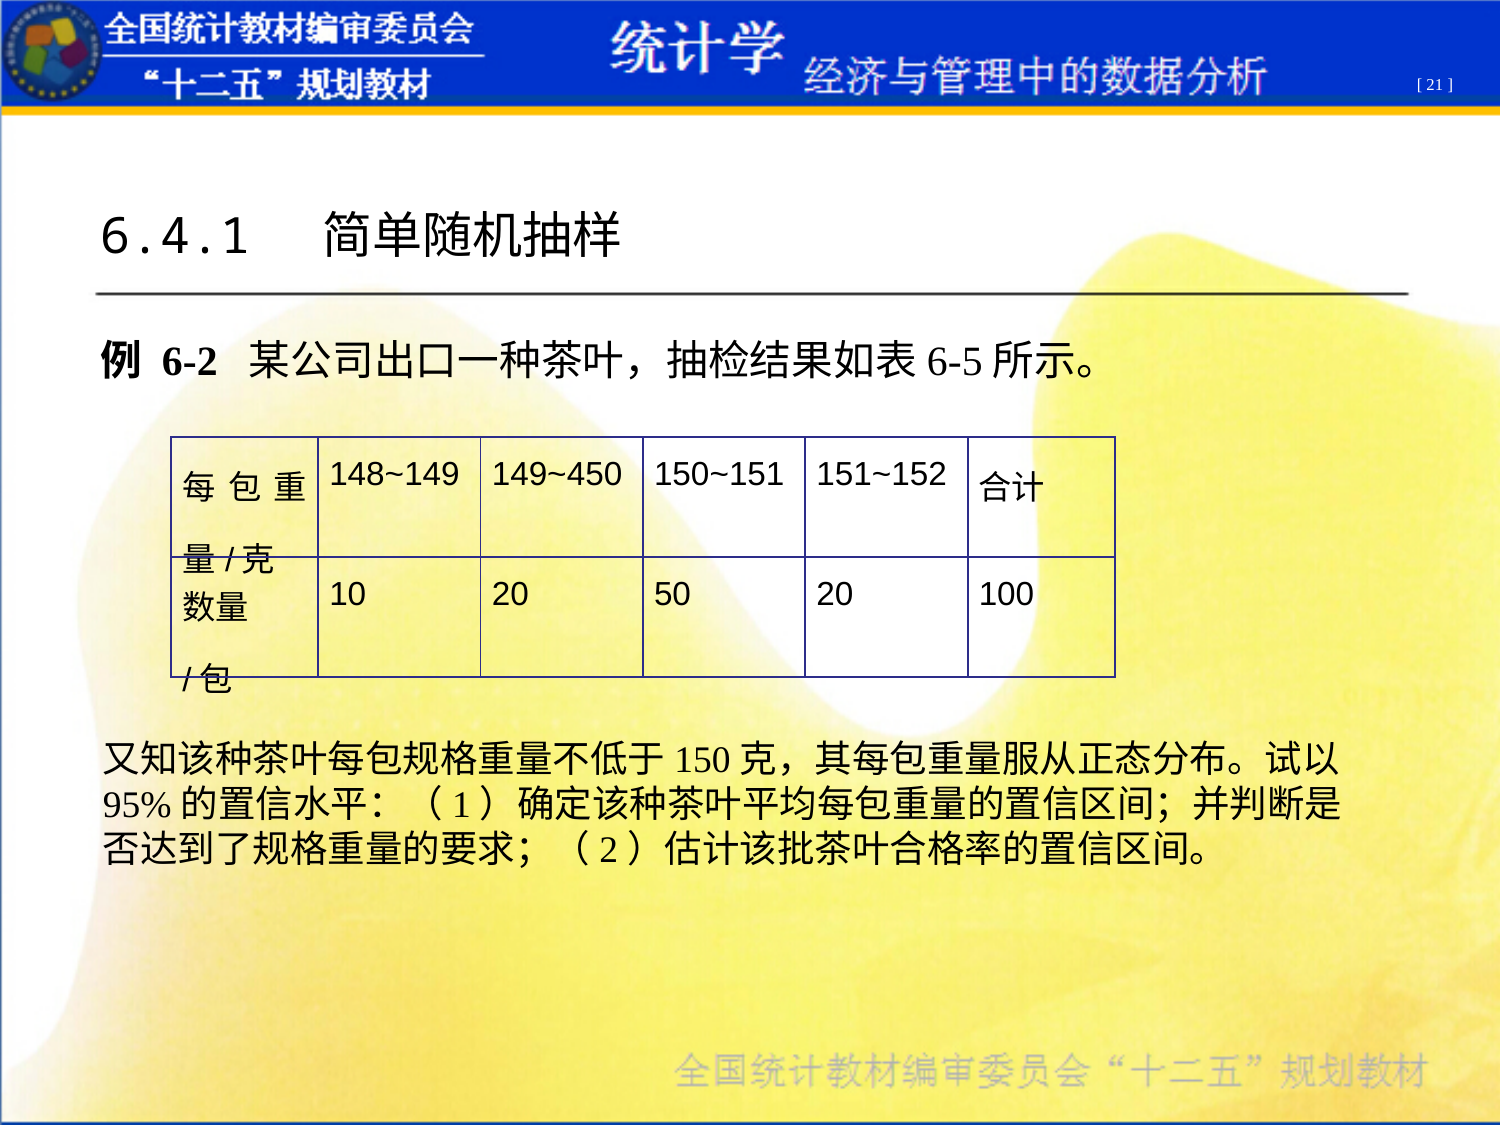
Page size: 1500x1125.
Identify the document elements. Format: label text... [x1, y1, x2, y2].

table_header 150~151 [644, 438, 804, 556]
text_box 例 6-2 某公司出口一种茶叶，抽检结果如表6-5所示。 [85, 326, 1447, 533]
table_cell 20 [481, 558, 642, 676]
table_cell 20 [806, 558, 967, 676]
text_box [ 21 ] [1364, 66, 1468, 142]
table_header 149~450 [481, 438, 642, 556]
table_header 151~152 [806, 438, 967, 556]
text_box 6.4.1 简单随机抽样 [85, 196, 1468, 271]
table_cell 10 [319, 558, 480, 676]
table_header 合计 [969, 438, 1114, 556]
text_box 又知该种茶叶每包规格重量不低于150克，其每包重量服从正态分布。试以95%的置信水平：（1）确定该种茶叶平均每包重量的置信区间；并判断是否达到了规格重量的要求；（2）估计该批茶叶合格率的置信区间。 [88, 727, 1393, 878]
table_header 每包重量/克 [172, 438, 317, 556]
table_header 148~149 [319, 438, 480, 556]
picture [0, 1, 1500, 1125]
table_cell 数量 /包 [172, 558, 317, 676]
table_cell 50 [644, 558, 804, 676]
table_cell 100 [969, 558, 1114, 676]
